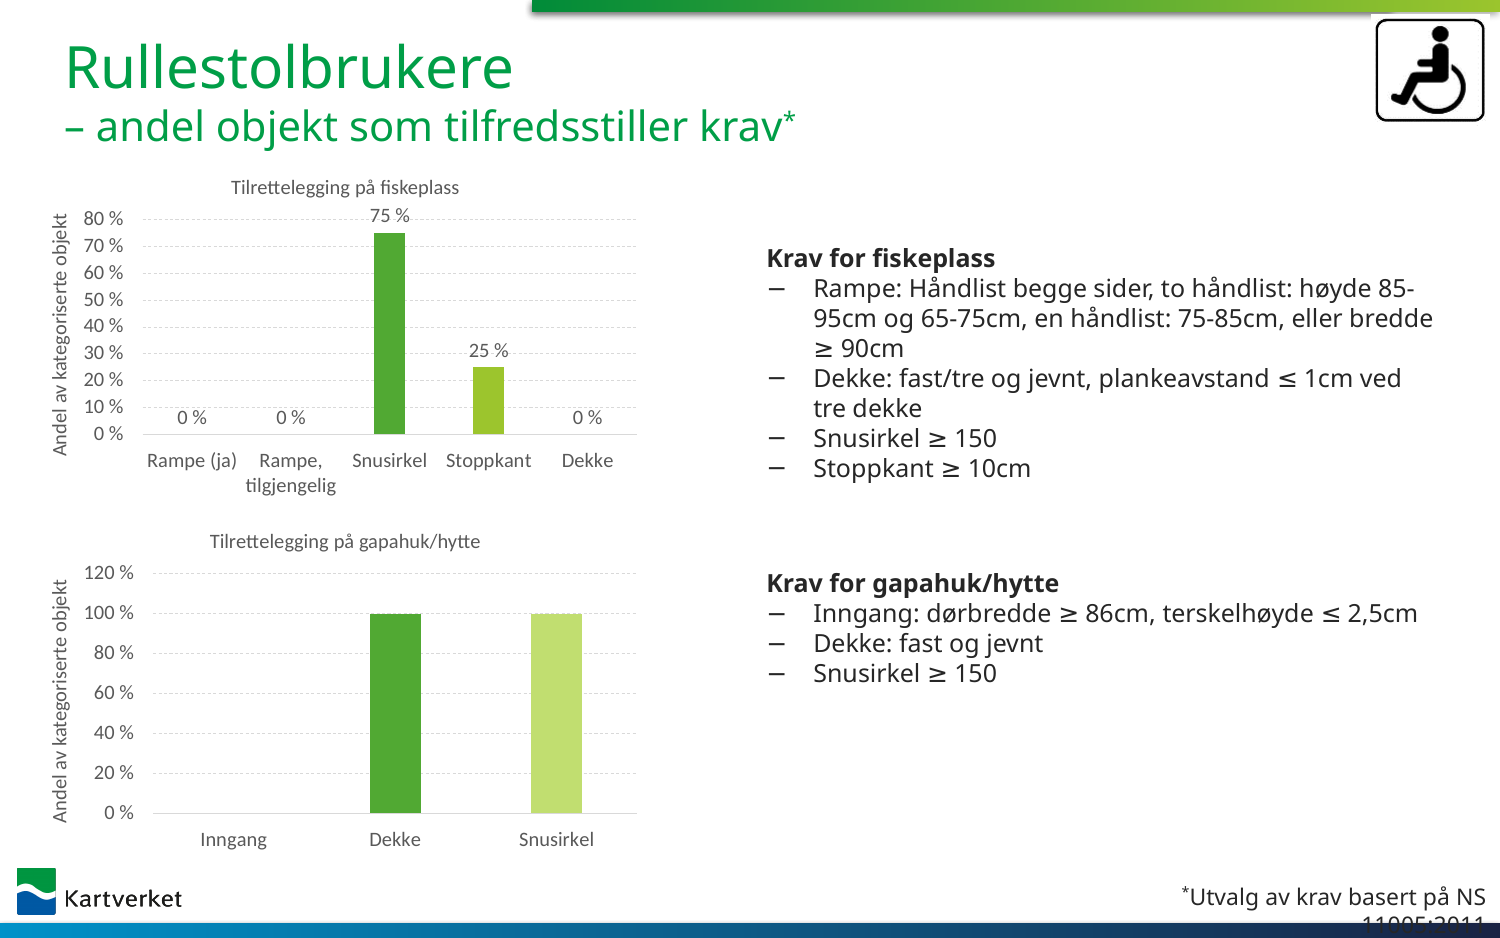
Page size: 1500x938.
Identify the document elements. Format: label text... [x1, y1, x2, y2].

text_box Krav for gapahuk/hytte Inngang: dørbredde ≥ 86cm, terskelhøyde ≤ 2,5cm Dekke: fast og jevnt Snusirkel ≥ 150 [751, 560, 1452, 695]
picture [41, 520, 650, 859]
picture [41, 166, 650, 505]
picture [1371, 13, 1491, 127]
text_box *Utvalg av krav basert på NS 11005:2011 [1068, 873, 1500, 938]
text_box Rullestolbrukere – andel objekt som tilfredsstiller krav* [49, 29, 1431, 158]
text_box Krav for fiskeplass Rampe: Håndlist begge sider, to håndlist: høyde 85-95cm og 65-75cm, en håndlist: 75-85cm, eller bredde ≥ 90cm Dekke: fast/tre og jevnt, plankeavstand ≤ 1cm ved tre dekke Snusirkel ≥ 150 Stoppkant ≥ 10cm [751, 235, 1452, 490]
